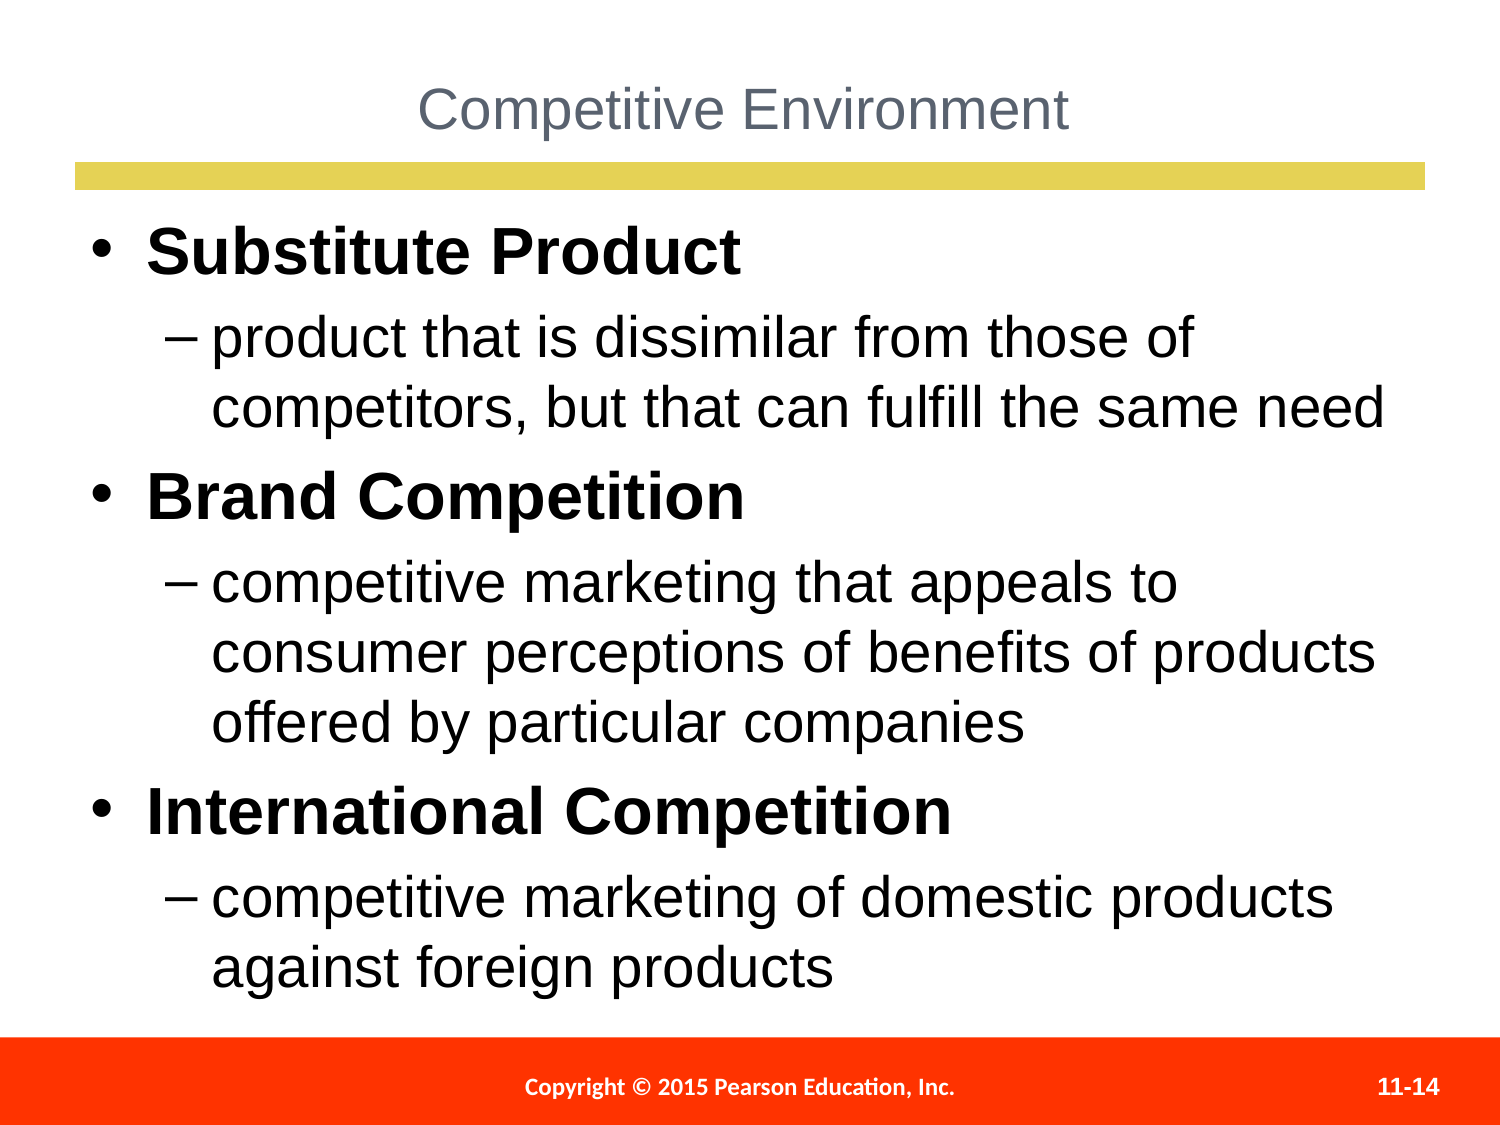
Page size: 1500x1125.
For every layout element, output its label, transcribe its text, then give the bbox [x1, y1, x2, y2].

list Substitute Product product that is dissimilar from those of competitors, but that can fulfill the same need Brand Competition competitive marketing that appeals to consumer perceptions of benefits of products offered by particular companies International Competition competitive marketing of domestic products against foreign products [74, 199, 1426, 1006]
title Competitive Environment [49, 12, 1438, 201]
